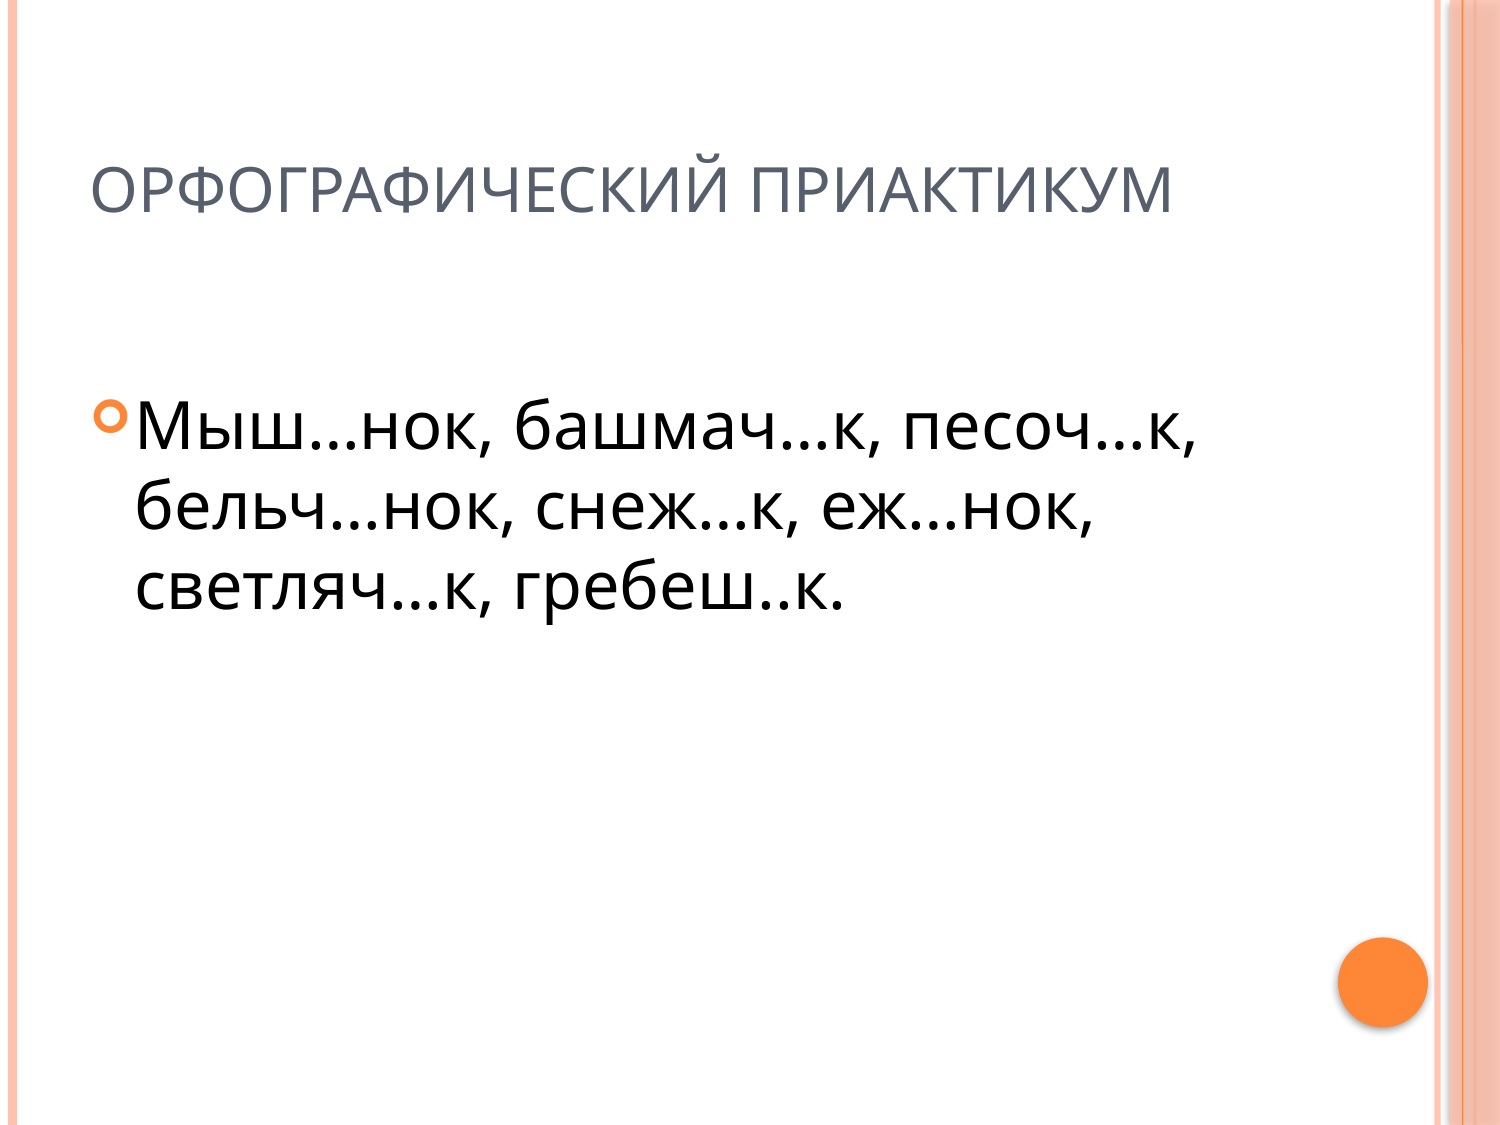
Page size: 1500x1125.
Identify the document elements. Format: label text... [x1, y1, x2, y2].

list Мыш…нок, башмач…к, песоч…к, бельч…нок, снеж…к, еж…нок, светляч…к, гребеш..к. [75, 375, 1300, 774]
title Орфографический приактикум [75, 45, 1300, 233]
